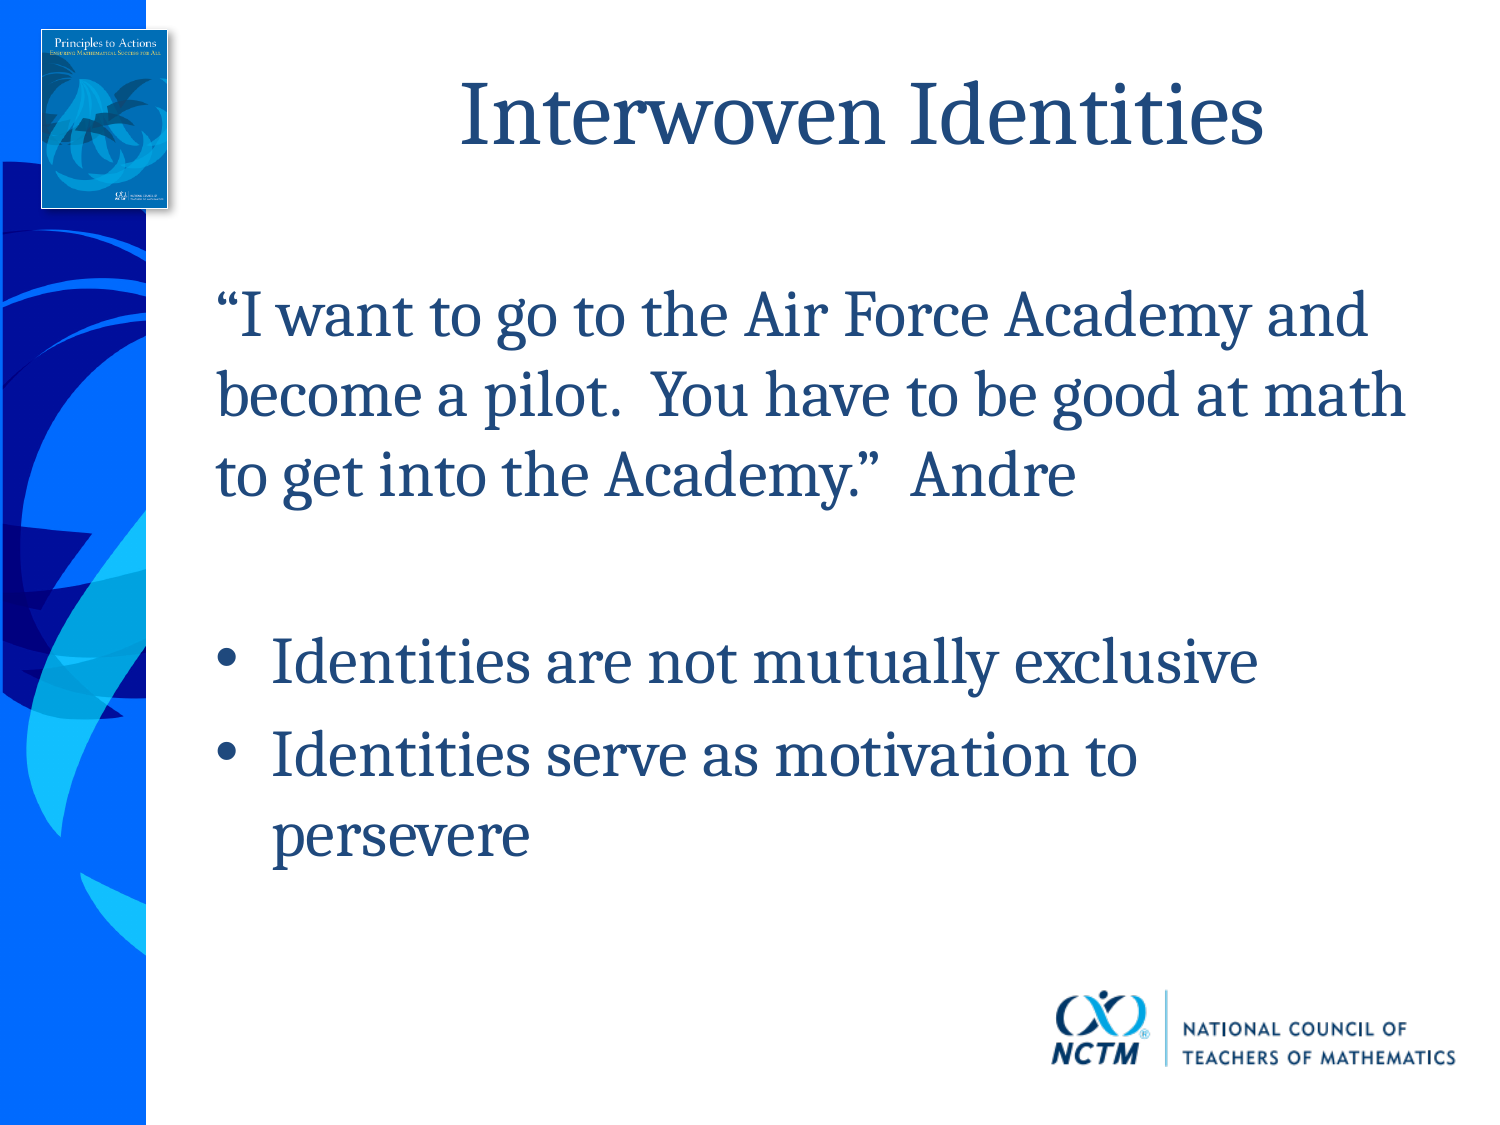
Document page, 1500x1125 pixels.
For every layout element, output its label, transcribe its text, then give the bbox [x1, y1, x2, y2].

title Interwoven Identities [200, 45, 1425, 233]
list “I want to go to the Air Force Academy and become a pilot. You have to be good at math to get into the Academy.” Andre Identities are not mutually exclusive Identities serve as motivation to persevere [200, 262, 1425, 963]
picture [0, 0, 146, 1125]
picture [42, 30, 167, 208]
